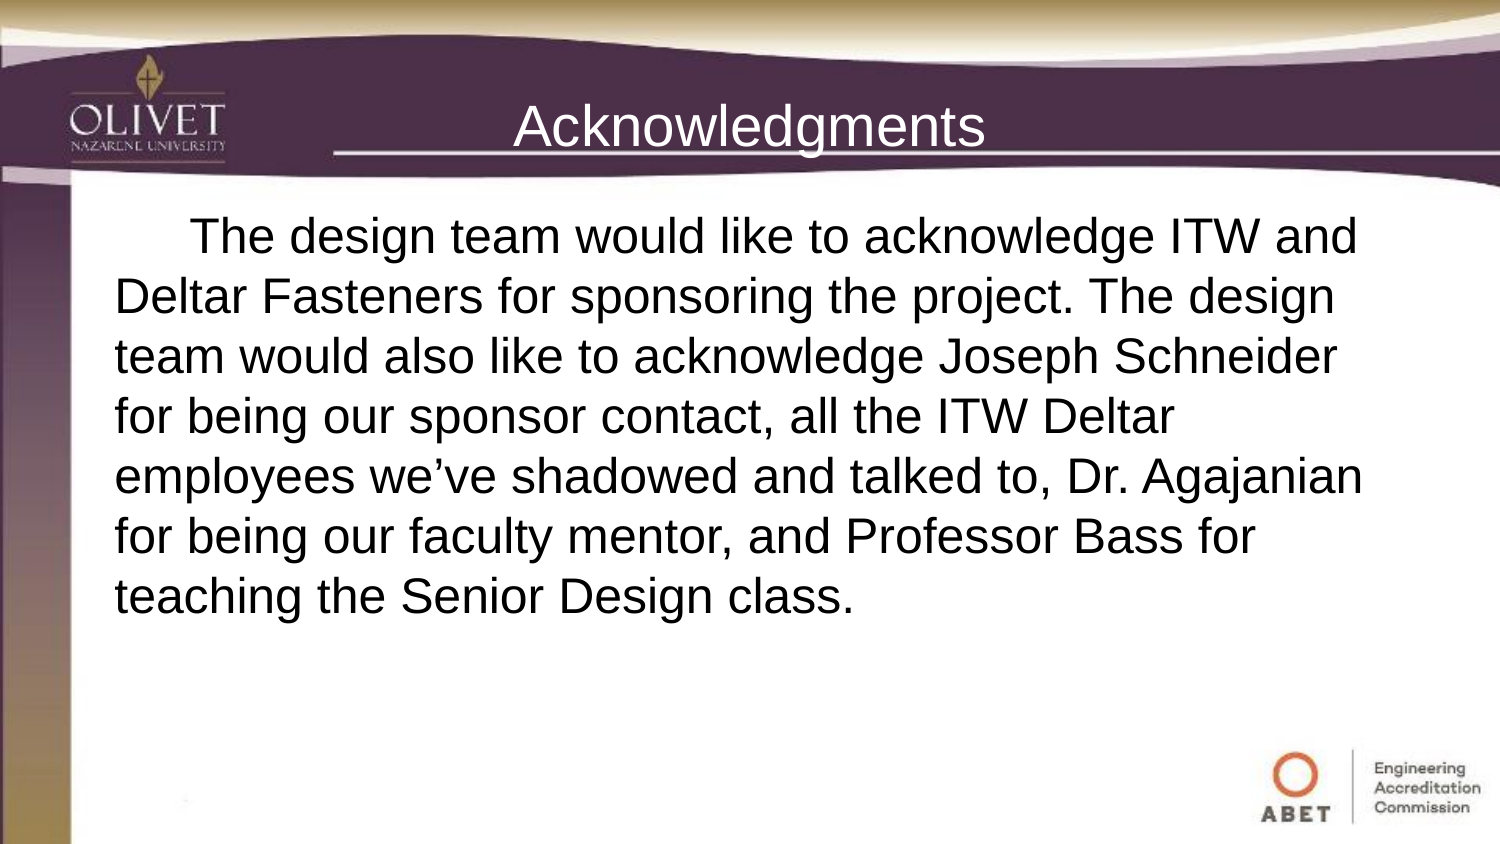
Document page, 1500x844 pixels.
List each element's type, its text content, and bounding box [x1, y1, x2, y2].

list The design team would like to acknowledge ITW and Deltar Fasteners for sponsoring the project. The design team would also like to acknowledge Joseph Schneider for being our sponsor contact, all the ITW Deltar employees we’ve shadowed and talked to, Dr. Agajanian for being our faculty mentor, and Professor Bass for teaching the Senior Design class. [99, 189, 1406, 796]
title Acknowledgments [51, 72, 1449, 167]
picture [0, 0, 1500, 844]
